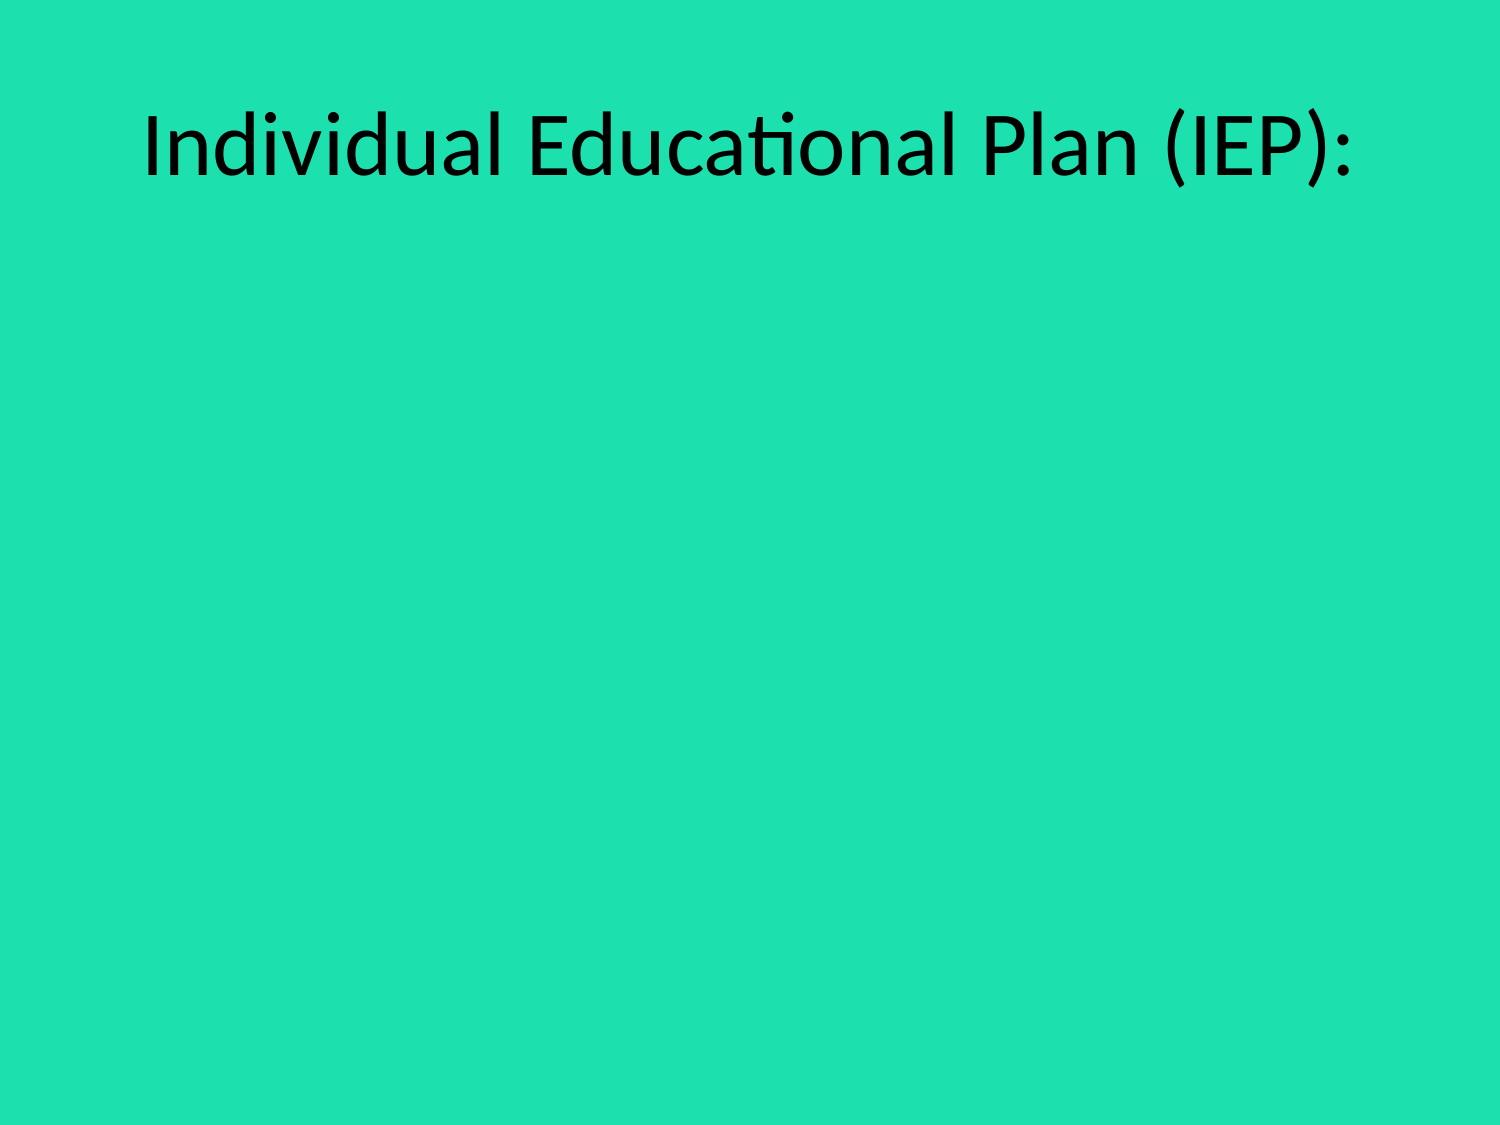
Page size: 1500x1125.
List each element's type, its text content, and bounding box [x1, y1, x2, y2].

title Individual Educational Plan (IEP): [75, 45, 1425, 233]
